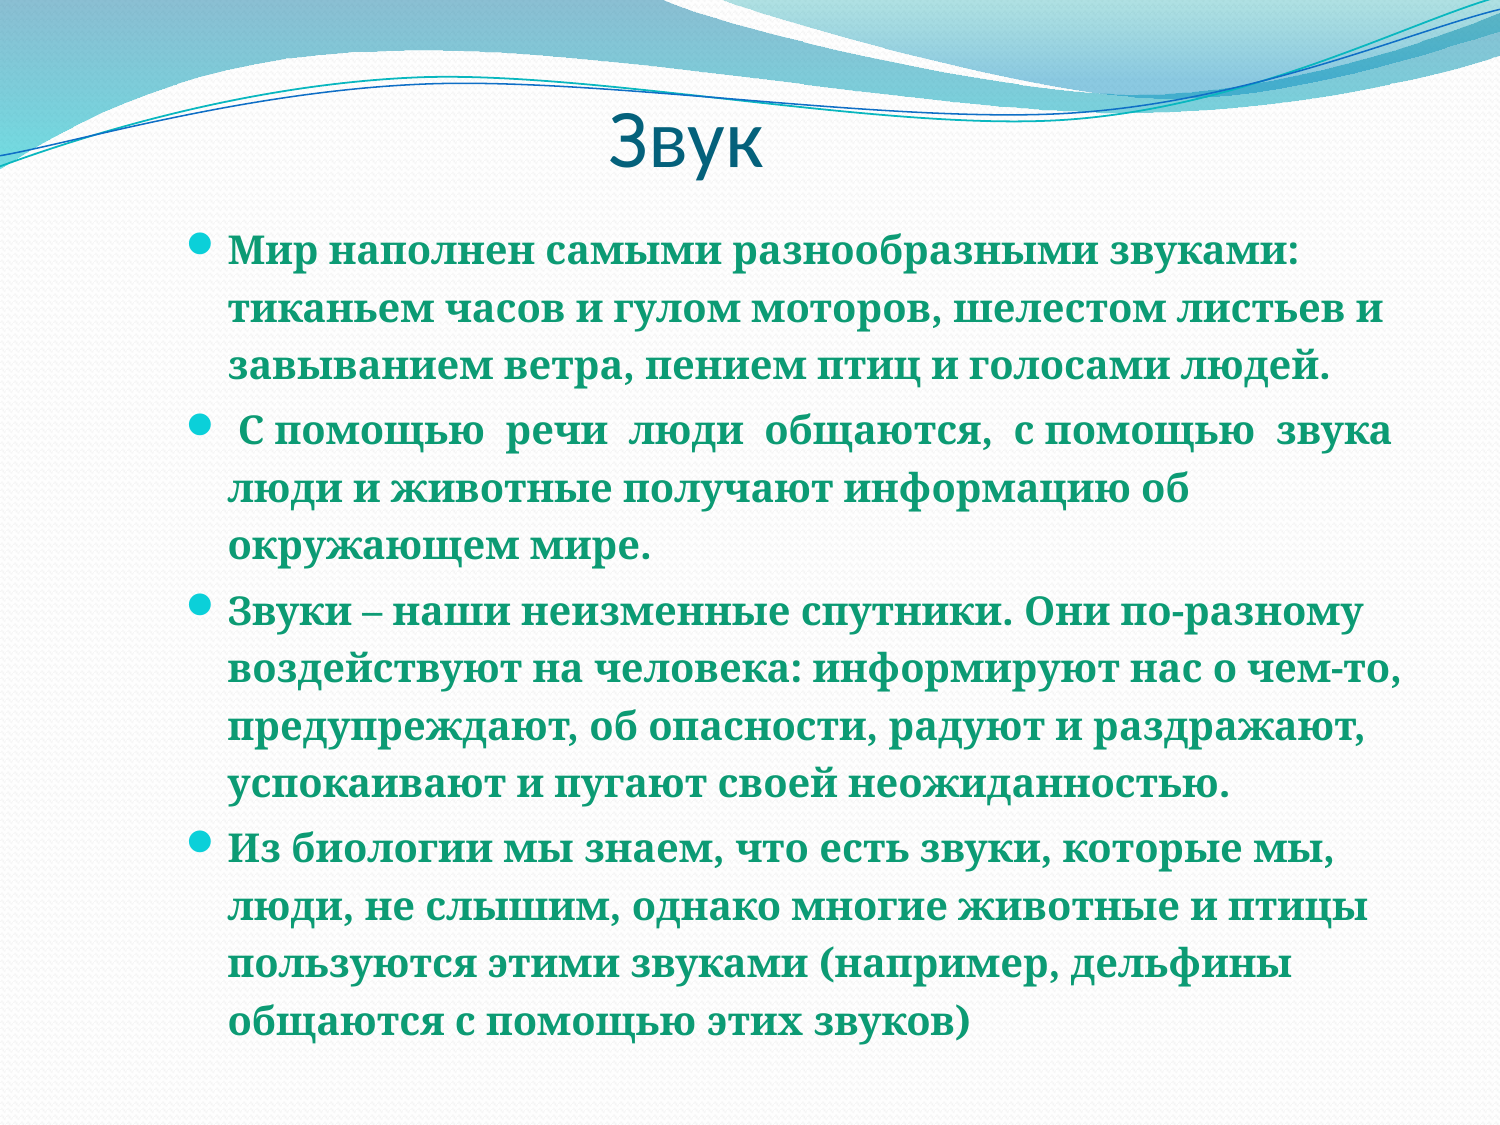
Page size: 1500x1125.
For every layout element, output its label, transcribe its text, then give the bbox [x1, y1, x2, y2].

title Звук [171, 54, 1240, 185]
text_box Мир наполнен самыми разнообразными звуками: тиканьем часов и гулом моторов, шелестом листьев и завыванием ветра, пением птиц и голосами людей. С помощью речи люди общаются, с помощью звука люди и животные получают информацию об окружающем мире. Звуки – наши неизменные спутники. Они по-разному воздействуют на человека: информируют нас о чем-то, предупреждают, об опасности, радуют и раздражают, успокаивают и пугают своей неожиданностью. Из биологии мы знаем, что есть звуки, которые мы, люди, не слышим, однако многие животные и птицы пользуются этими звуками (например, дельфины общаются с помощью этих звуков) [171, 208, 1435, 1071]
